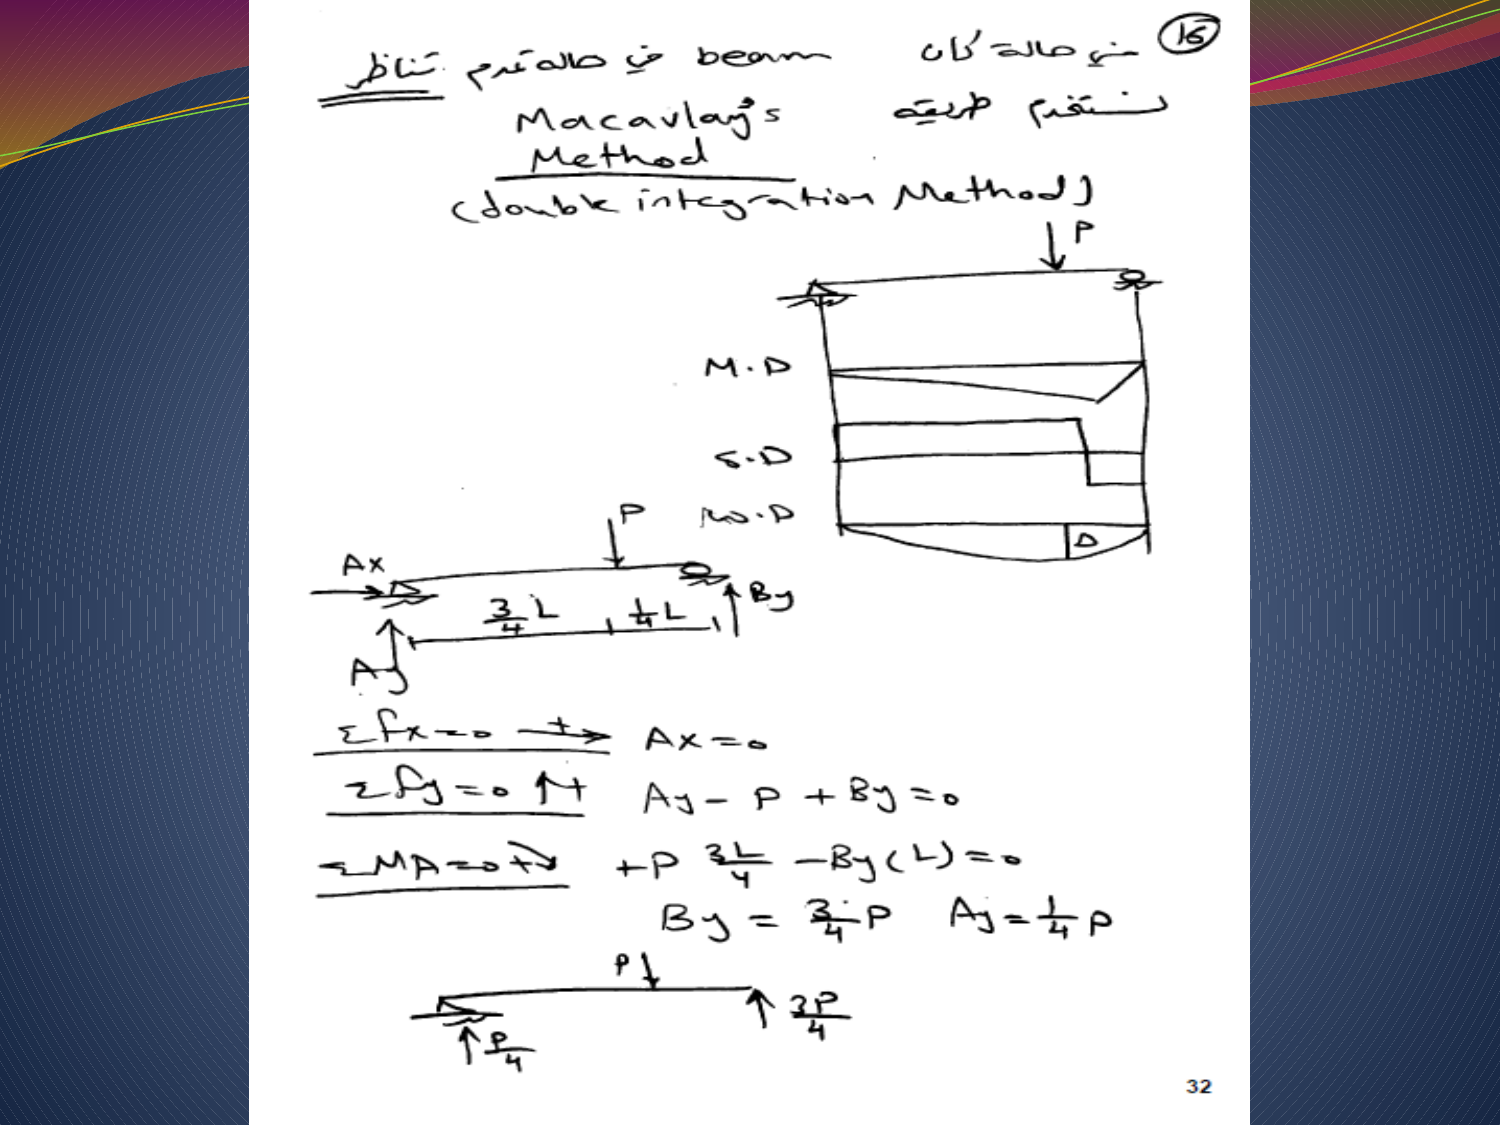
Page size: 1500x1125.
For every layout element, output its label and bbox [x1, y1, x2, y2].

picture [249, 0, 1251, 1125]
